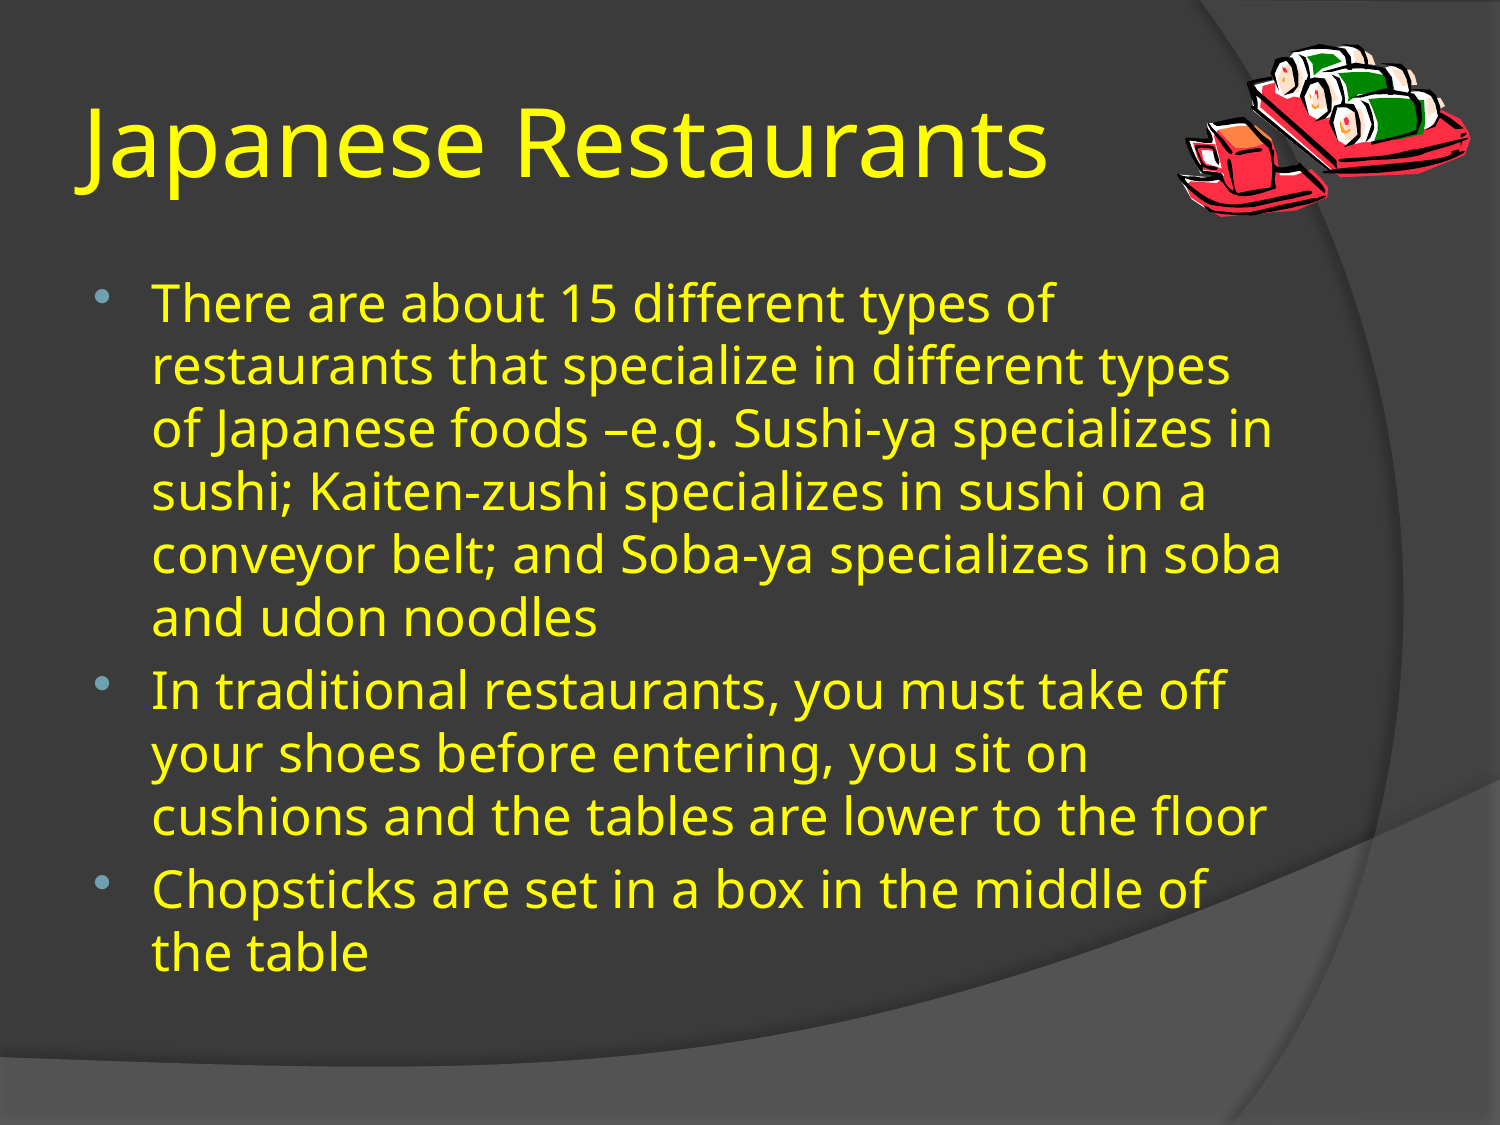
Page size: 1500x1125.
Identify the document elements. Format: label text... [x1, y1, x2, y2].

list There are about 15 different types of restaurants that specialize in different types of Japanese foods –e.g. Sushi-ya specializes in sushi; Kaiten-zushi specializes in sushi on a conveyor belt; and Soba-ya specializes in soba and udon noodles In traditional restaurants, you must take off your shoes before entering, you sit on cushions and the tables are lower to the floor Chopsticks are set in a box in the middle of the table [75, 262, 1300, 1005]
title Japanese Restaurants [75, 45, 1300, 233]
picture [1172, 43, 1471, 218]
